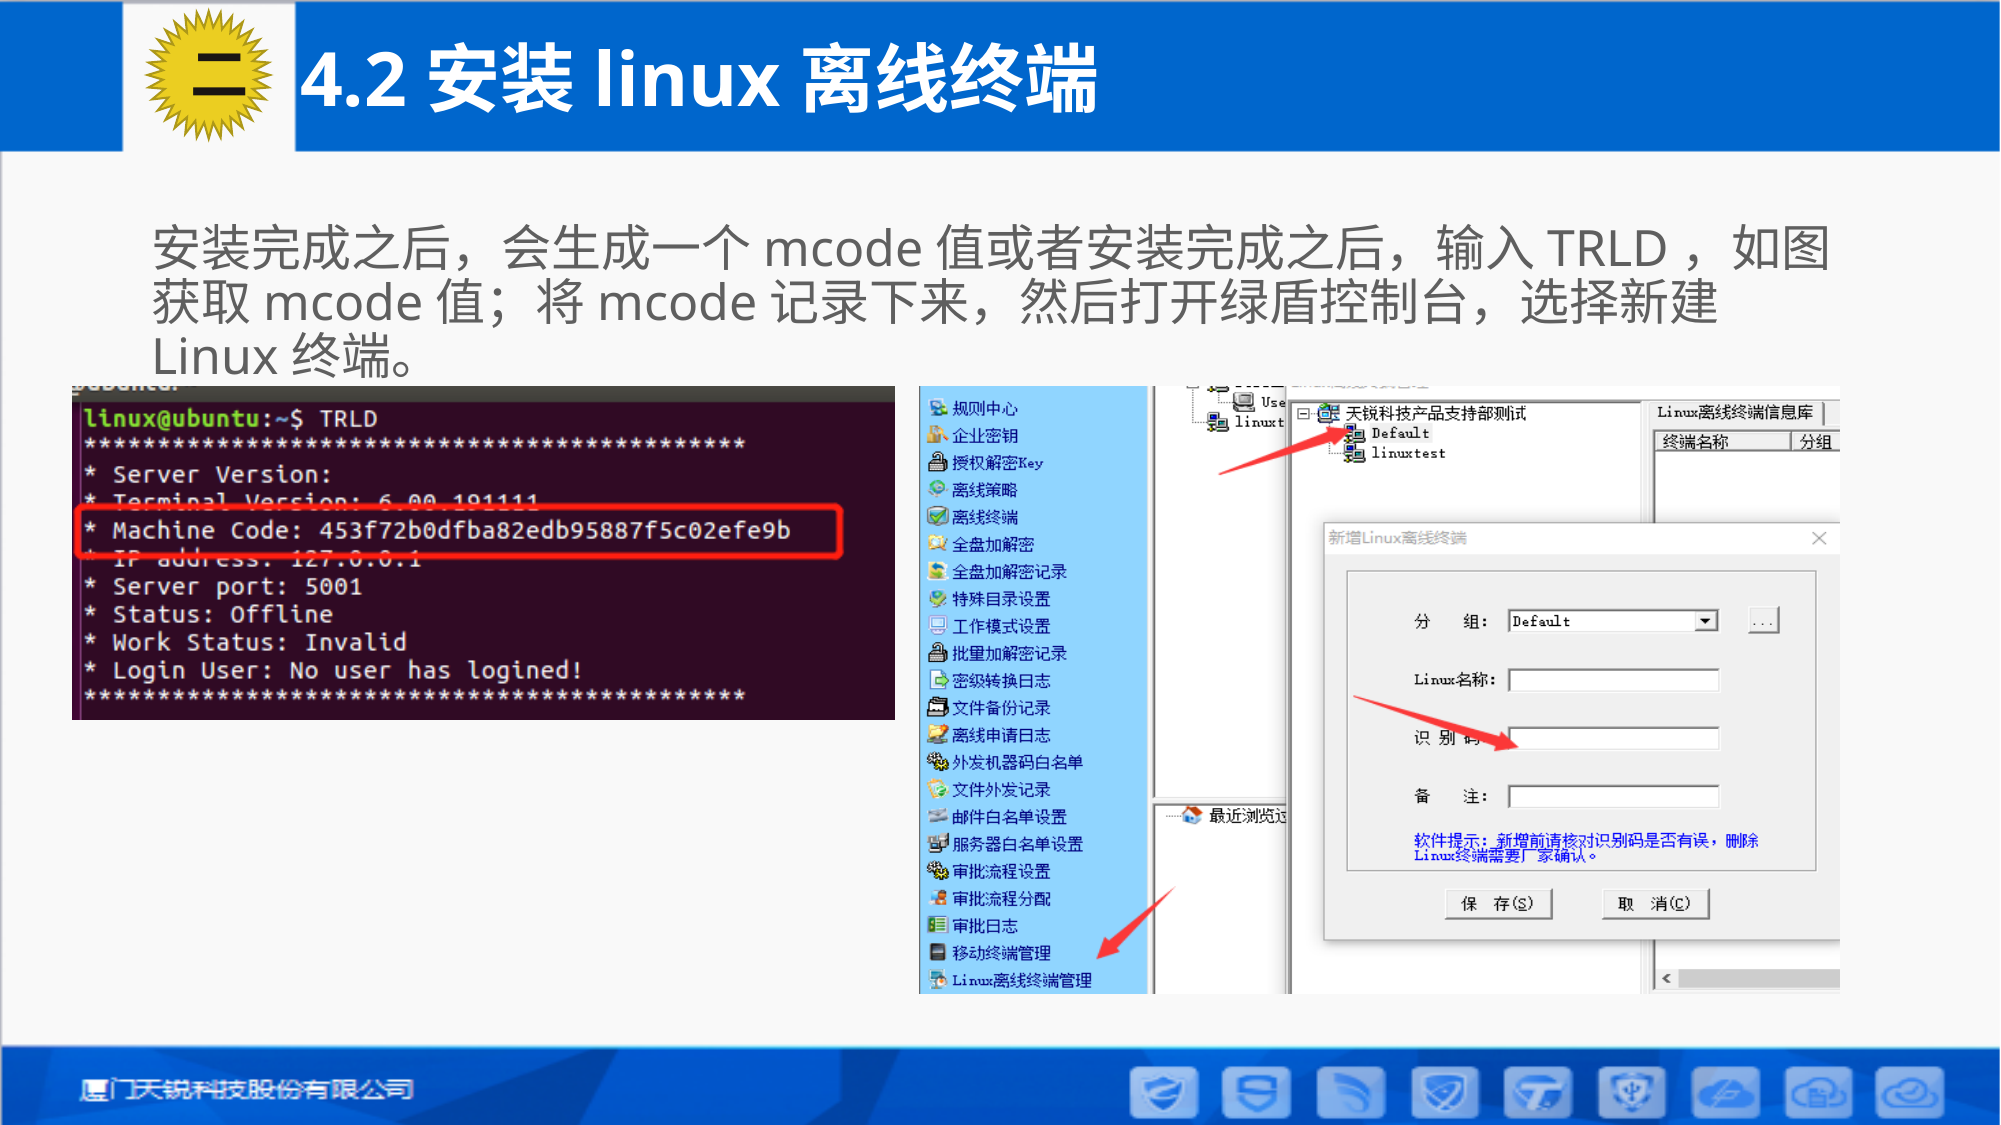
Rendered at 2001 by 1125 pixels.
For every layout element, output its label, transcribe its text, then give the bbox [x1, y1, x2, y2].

list 安装完成之后，会生成一个mcode值或者安装完成之后，输入TRLD，如图获取mcode值；将mcode记录下来，然后打开绿盾控制台，选择新建Linux终端。 [136, 215, 1864, 407]
title 4.2安装linux离线终端 [285, 7, 2000, 158]
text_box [147, 11, 270, 139]
picture [0, 0, 2000, 1125]
